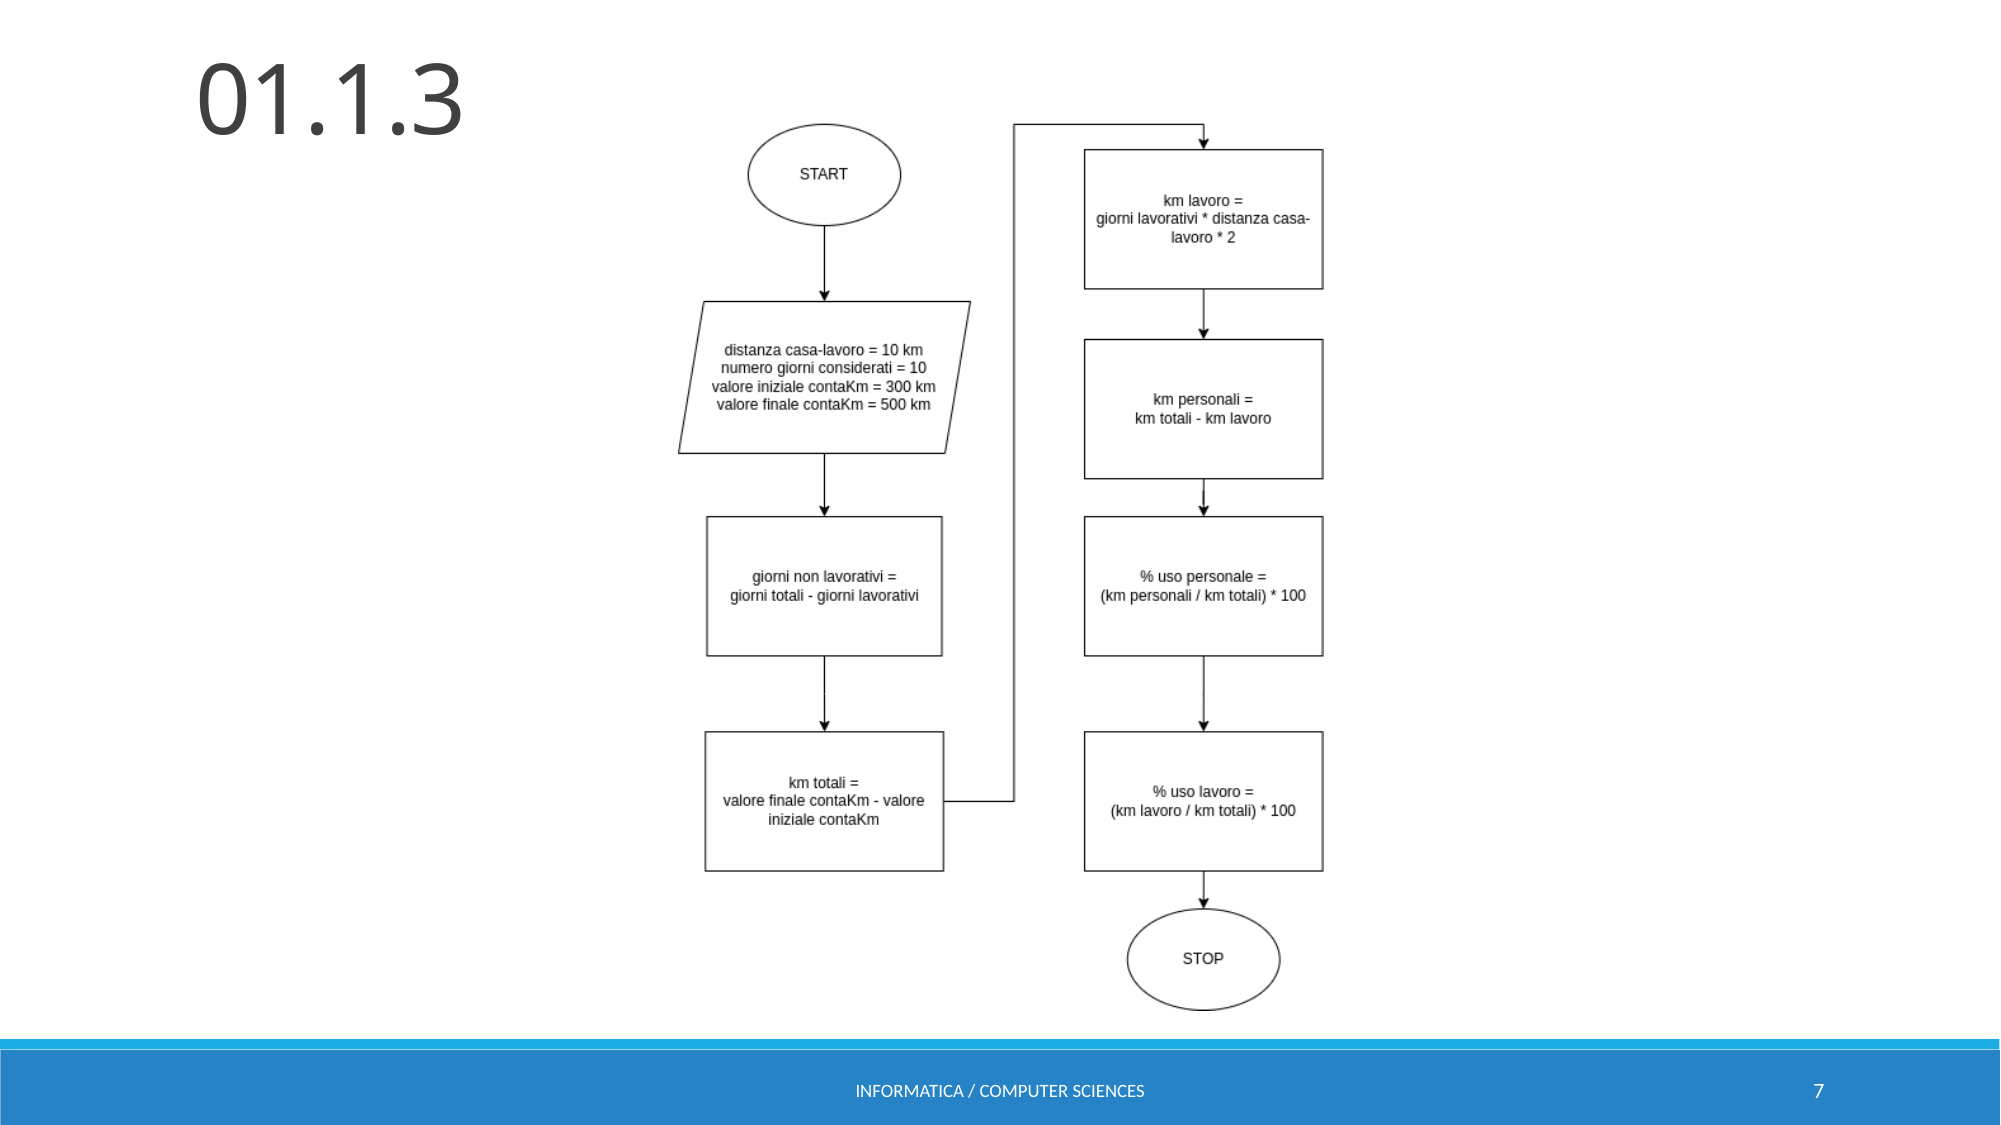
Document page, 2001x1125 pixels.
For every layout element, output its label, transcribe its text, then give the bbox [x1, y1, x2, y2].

slide_number 7 [1624, 1059, 1840, 1120]
picture [677, 115, 1325, 1012]
title 01.1.3 [180, 47, 1830, 163]
footer Informatica / Computer Sciences [604, 1059, 1396, 1120]
